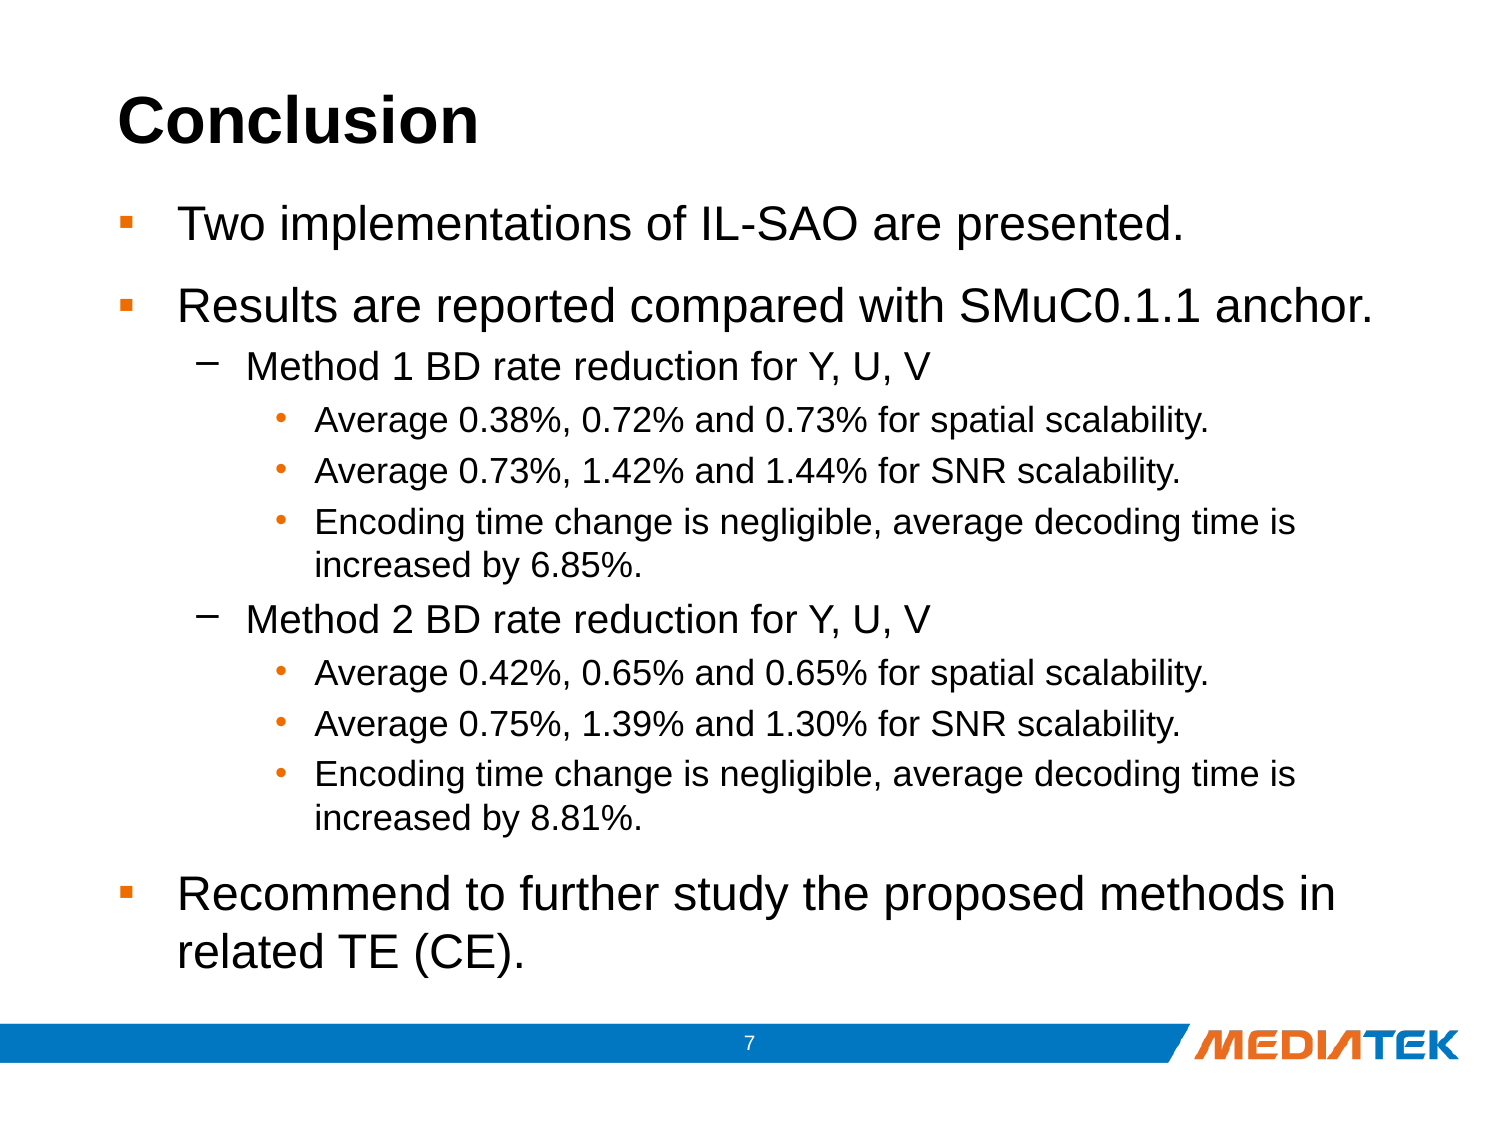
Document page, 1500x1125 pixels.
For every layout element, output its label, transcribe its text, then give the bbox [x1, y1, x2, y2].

picture [0, 1023, 711, 1063]
title Conclusion [101, 62, 1425, 172]
list Two implementations of IL-SAO are presented. Results are reported compared with SMuC0.1.1 anchor. Method 1 BD rate reduction for Y, U, V Average 0.38%, 0.72% and 0.73% for spatial scalability. Average 0.73%, 1.42% and 1.44% for SNR scalability. Encoding time change is negligible, average decoding time is increased by 6.85%. Method 2 BD rate reduction for Y, U, V Average 0.42%, 0.65% and 0.65% for spatial scalability. Average 0.75%, 1.39% and 1.30% for SNR scalability. Encoding time change is negligible, average decoding time is increased by 8.81%. Recommend to further study the proposed methods in related TE (CE). [102, 184, 1425, 998]
picture [789, 1023, 1459, 1063]
slide_number 6 [711, 1022, 789, 1090]
